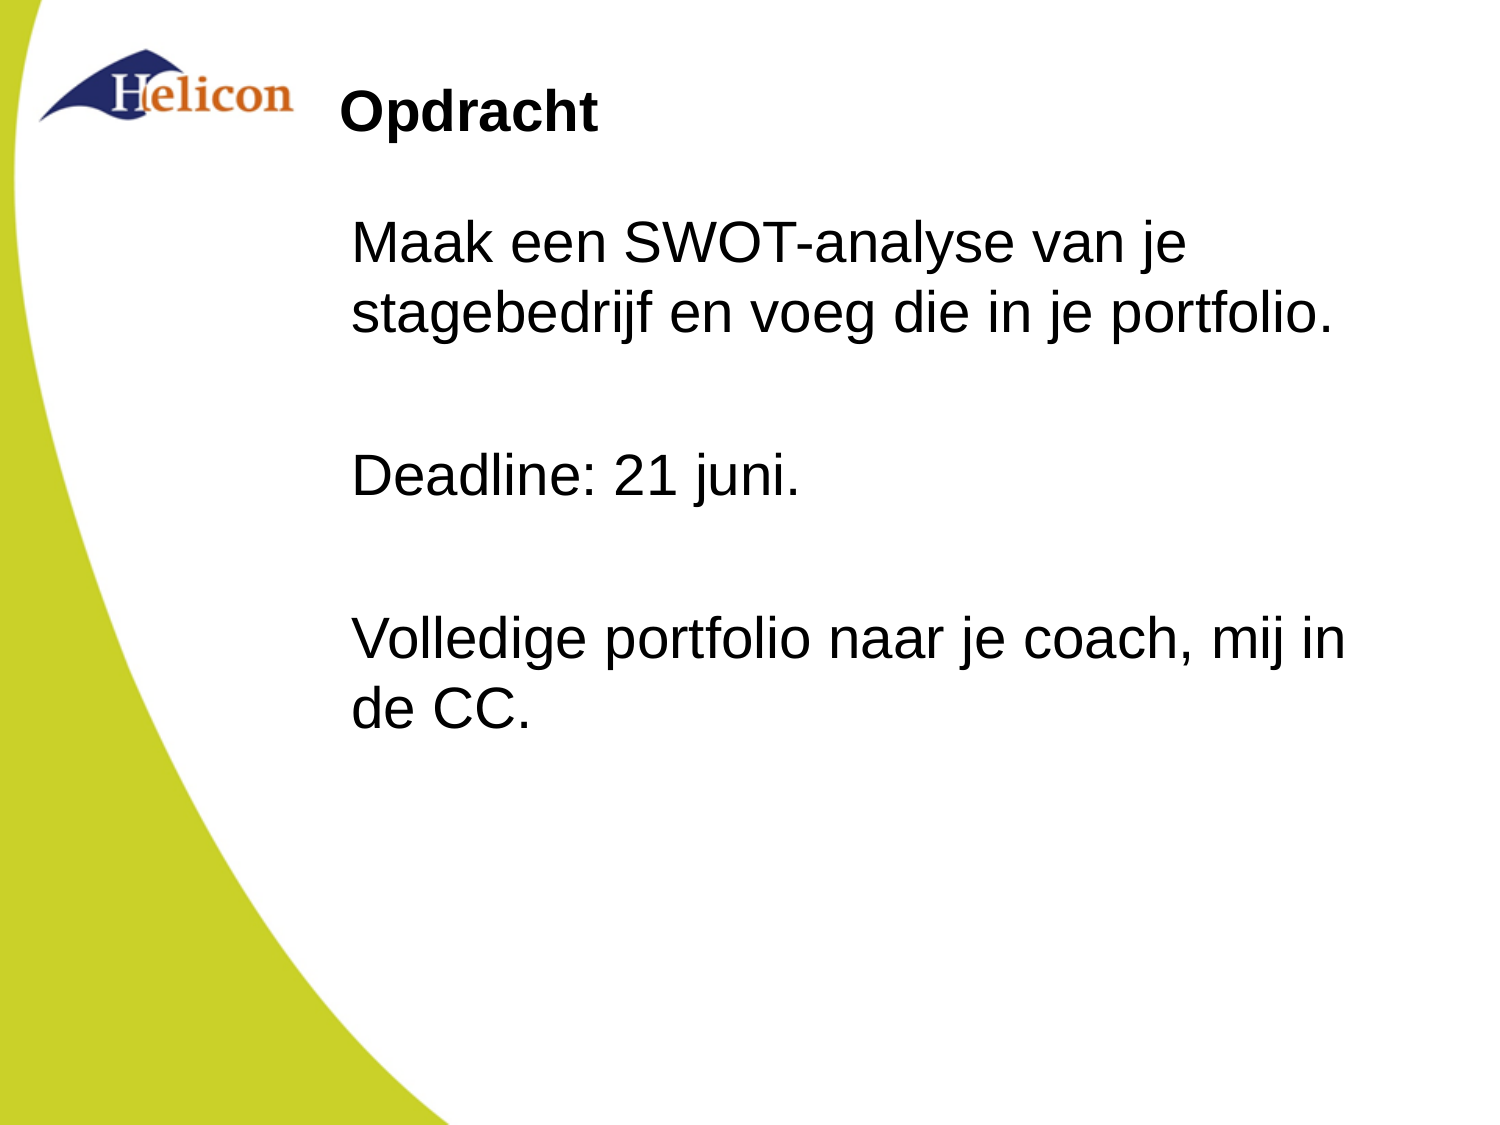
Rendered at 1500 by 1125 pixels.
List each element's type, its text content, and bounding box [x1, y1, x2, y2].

title Opdracht [324, 54, 1415, 161]
list Maak een SWOT-analyse van je stagebedrijf en voeg die in je portfolio. Deadline: 21 juni. Volledige portfolio naar je coach, mij in de CC. [336, 196, 1425, 1005]
picture [0, 0, 1500, 1125]
